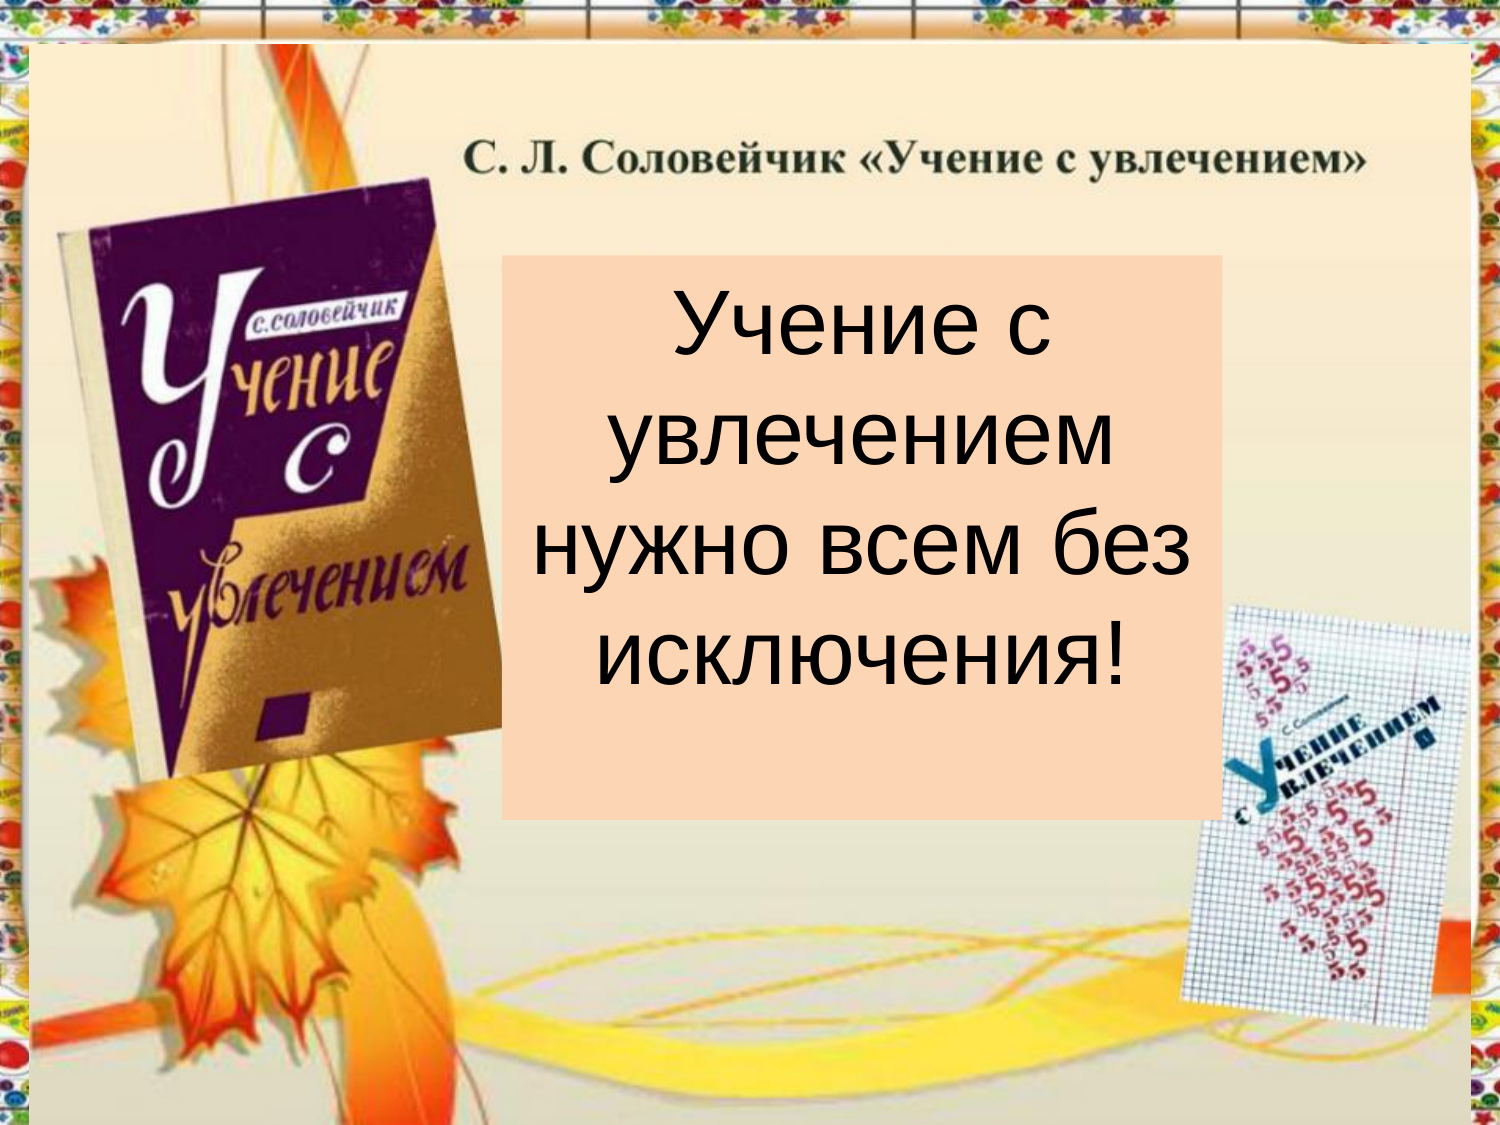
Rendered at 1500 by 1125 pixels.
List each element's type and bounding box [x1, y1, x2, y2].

list [29, 43, 1471, 1125]
picture [0, 0, 1500, 1125]
